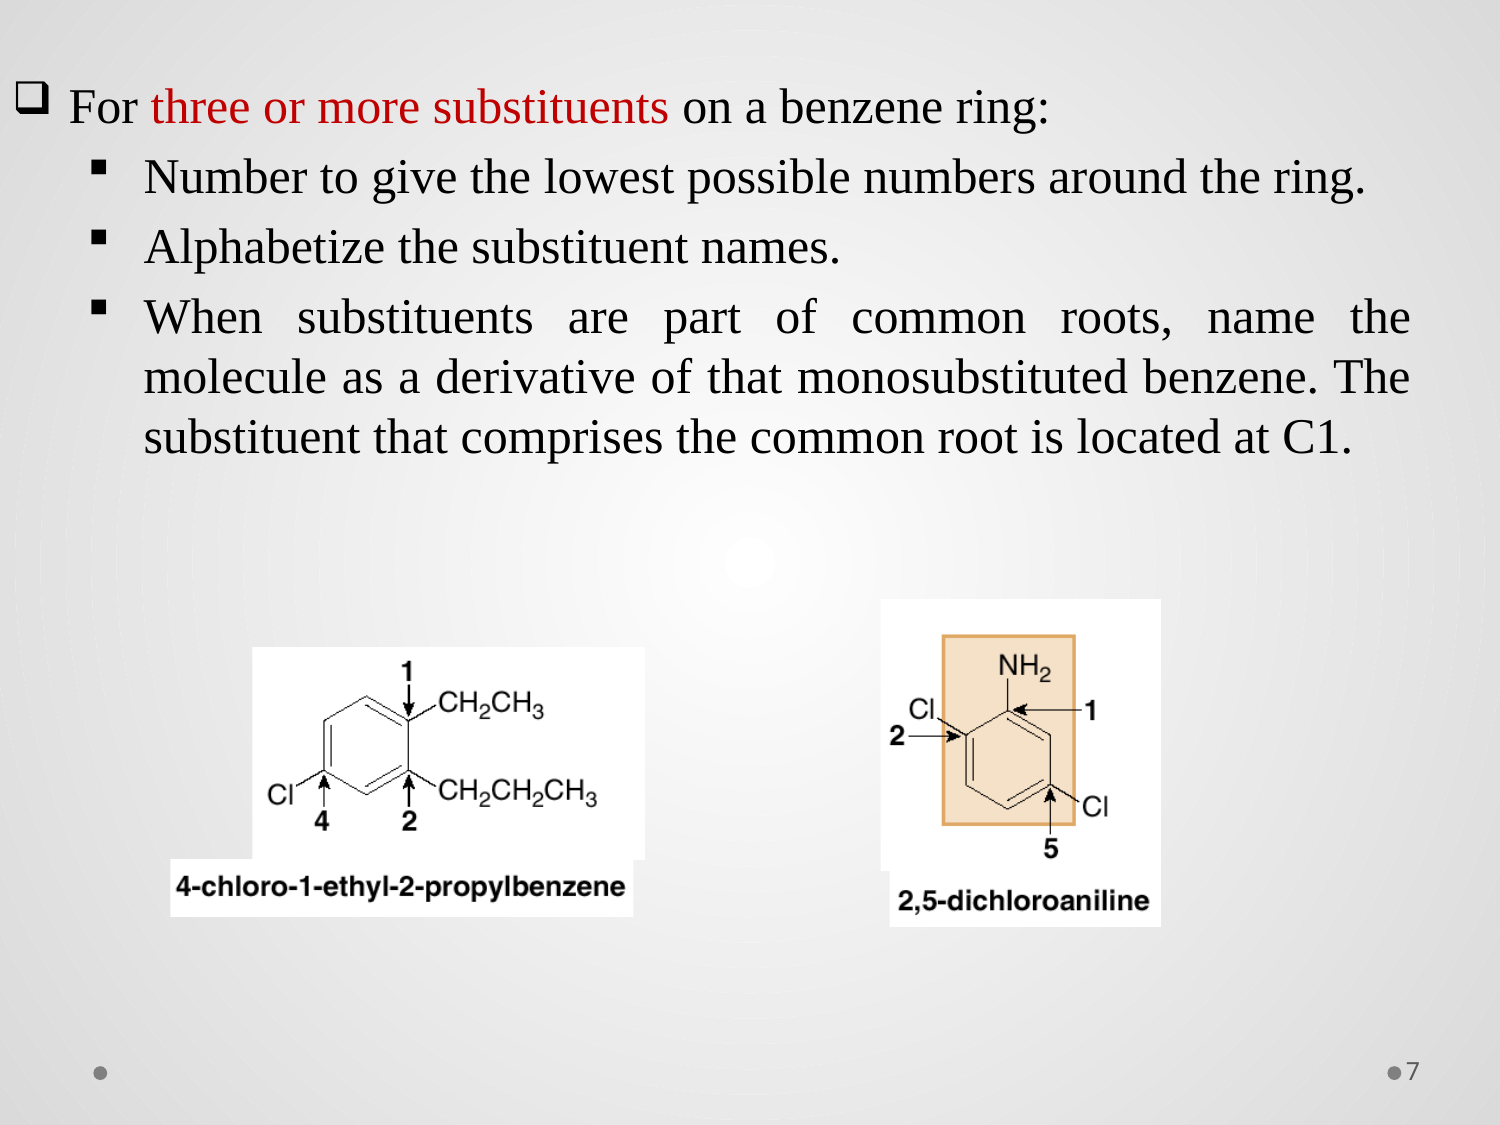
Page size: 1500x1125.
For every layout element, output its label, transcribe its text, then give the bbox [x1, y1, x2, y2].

slide_number 7 [1401, 1042, 1494, 1103]
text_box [880, 599, 1162, 927]
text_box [169, 647, 646, 918]
text_box For three or more substituents on a benzene ring: Number to give the lowest possible numbers around the ring. Alphabetize the substituent names. When substituents are part of common roots, name the molecule as a derivative of that monosubstituted benzene. The substituent that comprises the common root is located at C1. [0, 66, 1427, 472]
